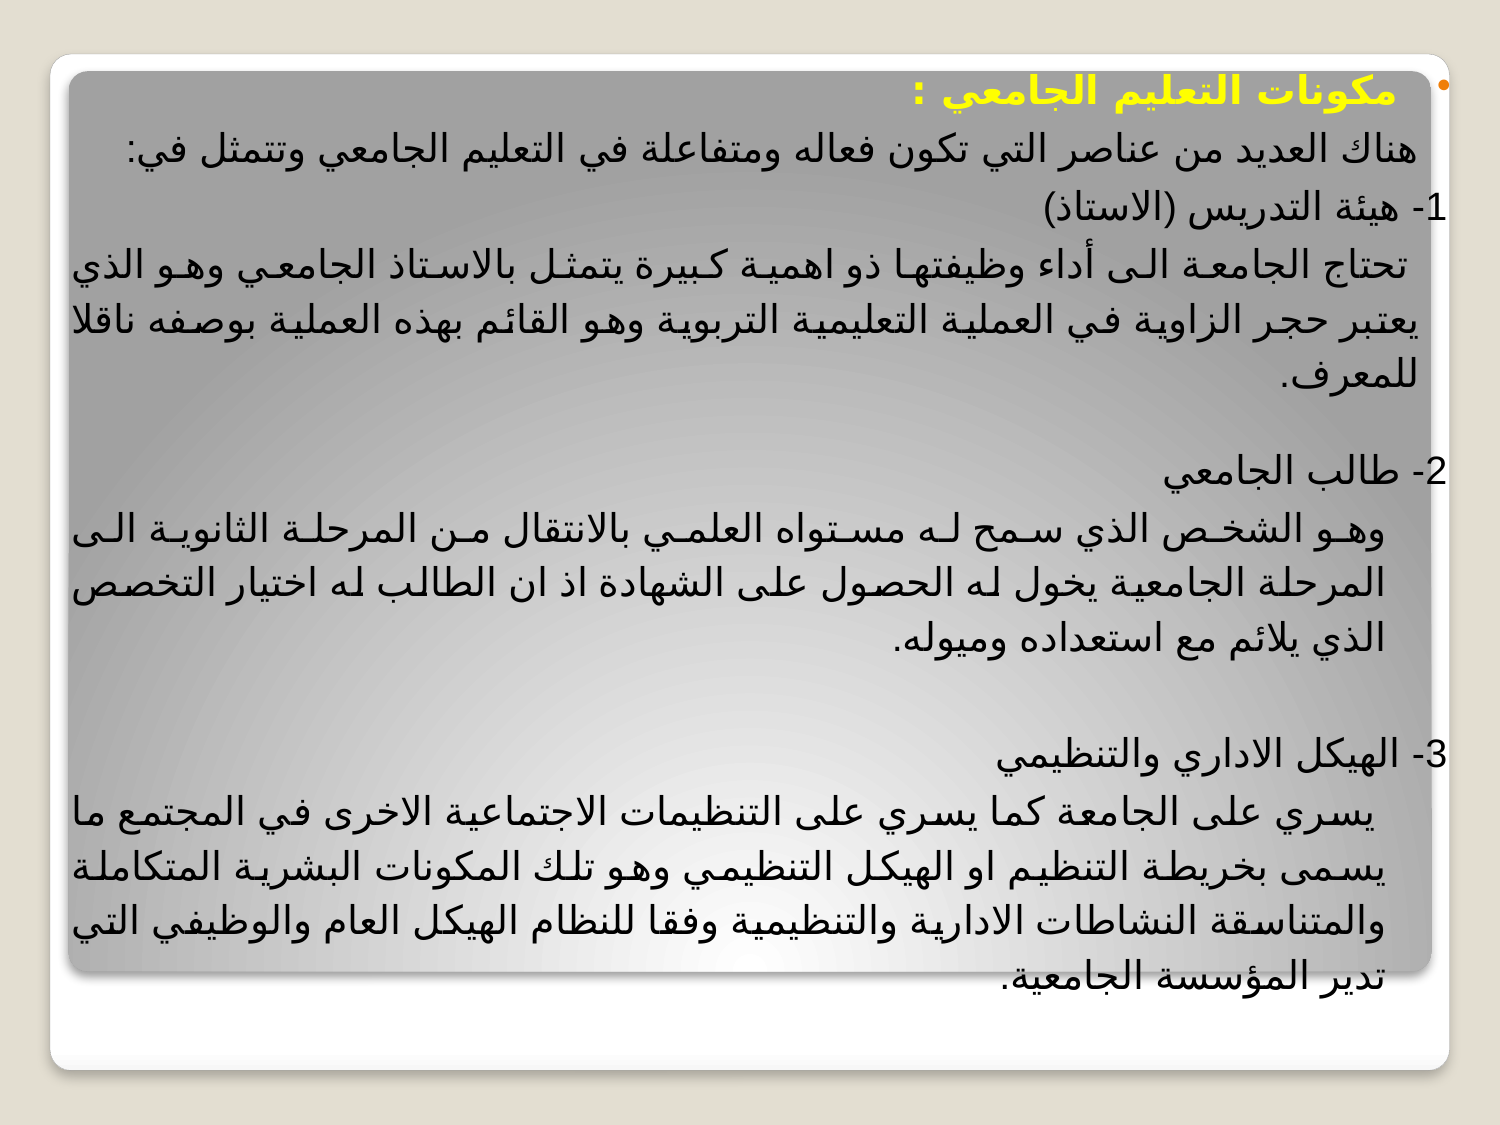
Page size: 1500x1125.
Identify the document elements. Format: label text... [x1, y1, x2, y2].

list مكونات التعليم الجامعي : هناك العديد من عناصر التي تكون فعاله ومتفاعلة في التعليم الجامعي وتتمثل في: 1- هيئة التدريس (الاستاذ) تحتاج الجامعة الى أداء وظيفتها ذو اهمية كبيرة يتمثل بالاستاذ الجامعي وهو الذي يعتبر حجر الزاوية في العملية التعليمية التربوية وهو القائم بهذه العملية بوصفه ناقلا للمعرف. 2- طالب الجامعي وهو الشخص الذي سمح له مستواه العلمي بالانتقال من المرحلة الثانوية الى المرحلة الجامعية يخول له الحصول على الشهادة اذ ان الطالب له اختيار التخصص الذي يلائم مع استعداده وميوله. 3- الهيكل الاداري والتنظيمي يسري على الجامعة كما يسري على التنظيمات الاجتماعية الاخرى في المجتمع ما يسمى بخريطة التنظيم او الهيكل التنظيمي وهو تلك المكونات البشرية المتكاملة والمتناسقة النشاطات الادارية والتنظيمية وفقا للنظام الهيكل العام والوظيفي التي تدير المؤسسة الجامعية. [41, 42, 1463, 1012]
